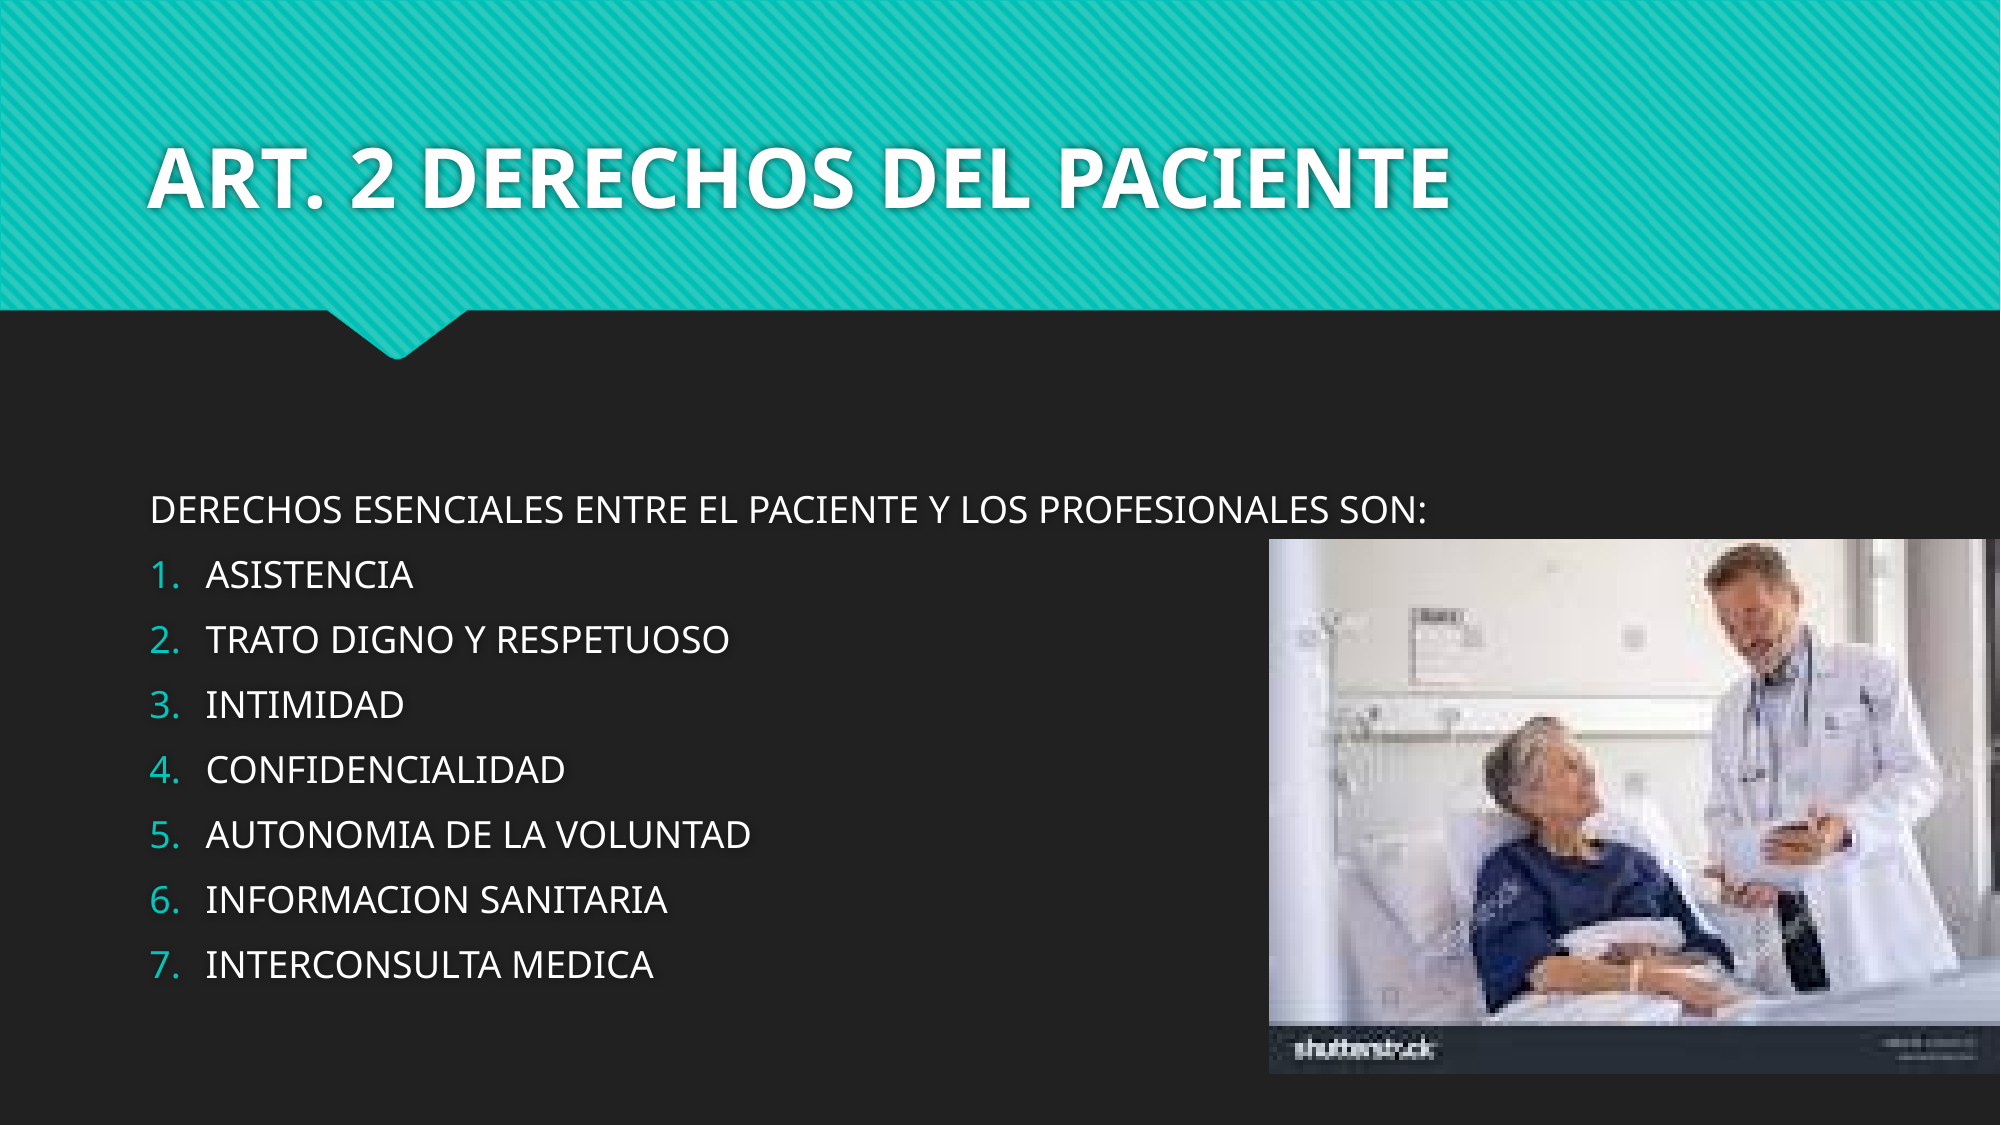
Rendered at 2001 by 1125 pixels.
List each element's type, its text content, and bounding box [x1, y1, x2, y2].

title ART. 2 DERECHOS DEL PACIENTE [132, 73, 1868, 233]
list DERECHOS ESENCIALES ENTRE EL PACIENTE Y LOS PROFESIONALES SON: ASISTENCIA TRATO DIGNO Y RESPETUOSO INTIMIDAD CONFIDENCIALIDAD AUTONOMIA DE LA VOLUNTAD INFORMACION SANITARIA INTERCONSULTA MEDICA [134, 364, 1930, 1108]
picture [1269, 538, 2000, 1075]
